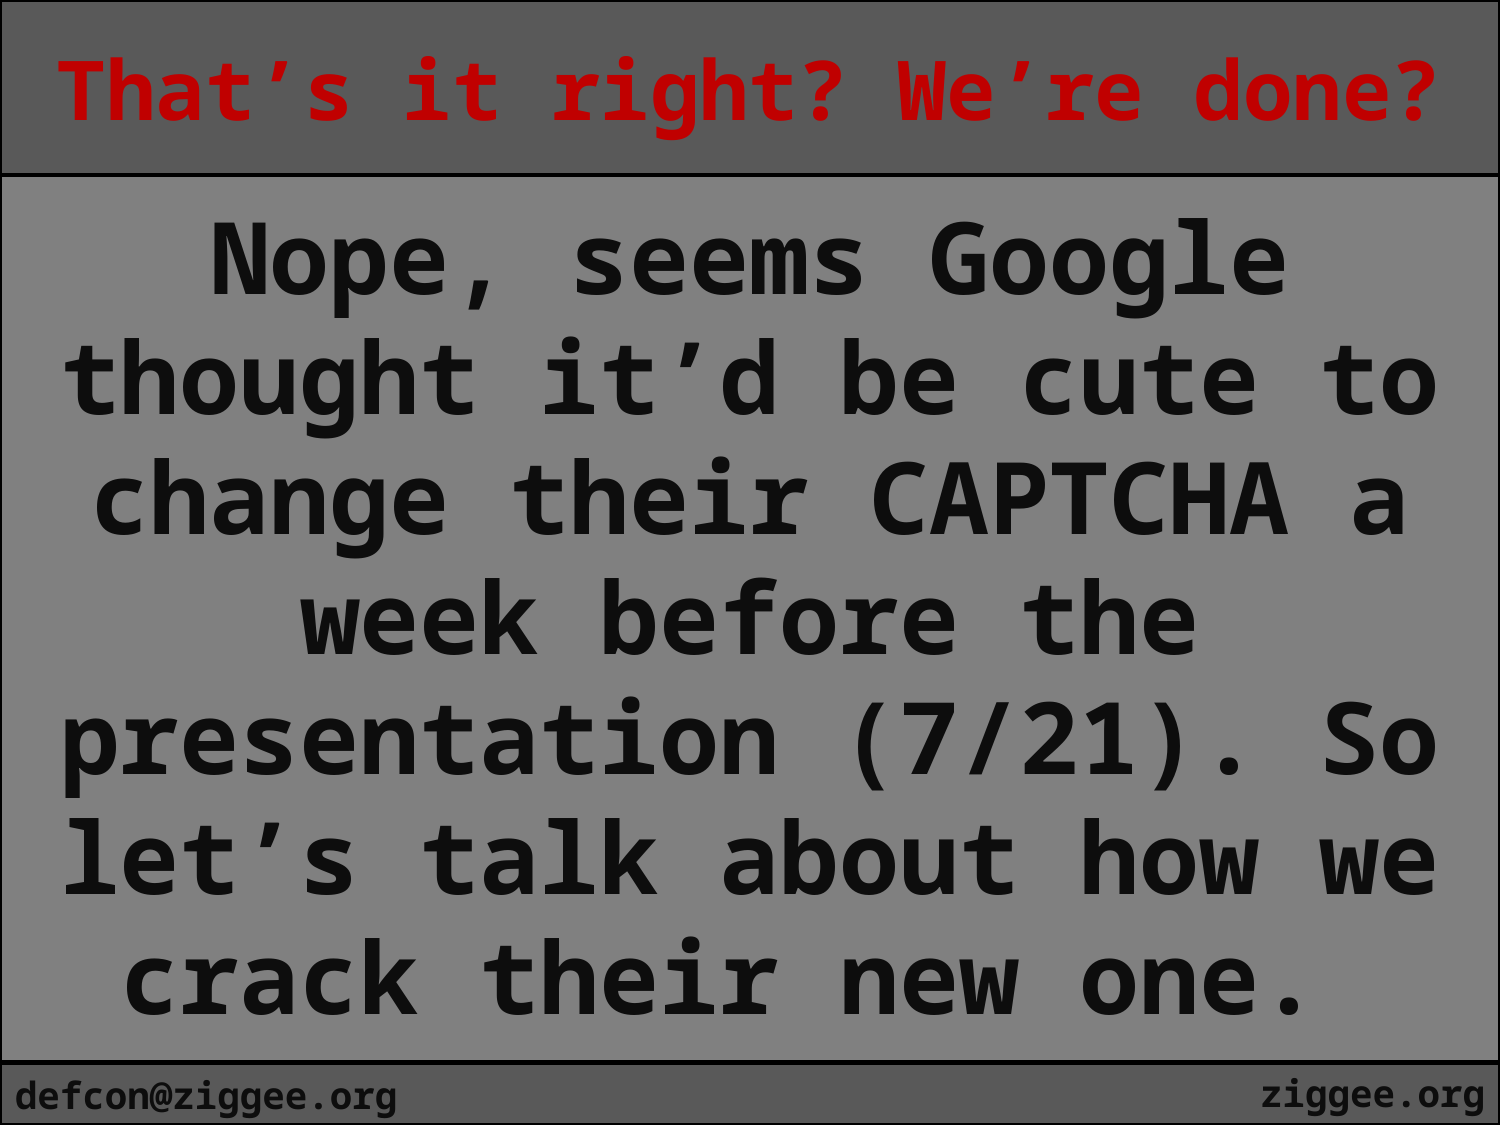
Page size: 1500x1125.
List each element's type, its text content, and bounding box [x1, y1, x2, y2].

subtitle Nope, seems Google thought it’d be cute to change their CAPTCHA a week before the presentation (7/21). So let’s talk about how we crack their new one. [37, 187, 1463, 1013]
text_box That’s it right? We’re done? [0, 0, 1500, 175]
text_box ziggee.org [1187, 1062, 1500, 1123]
text_box defcon@ziggee.org [0, 1064, 463, 1125]
text_box [0, 177, 1500, 1060]
text_box [0, 1060, 1500, 1125]
